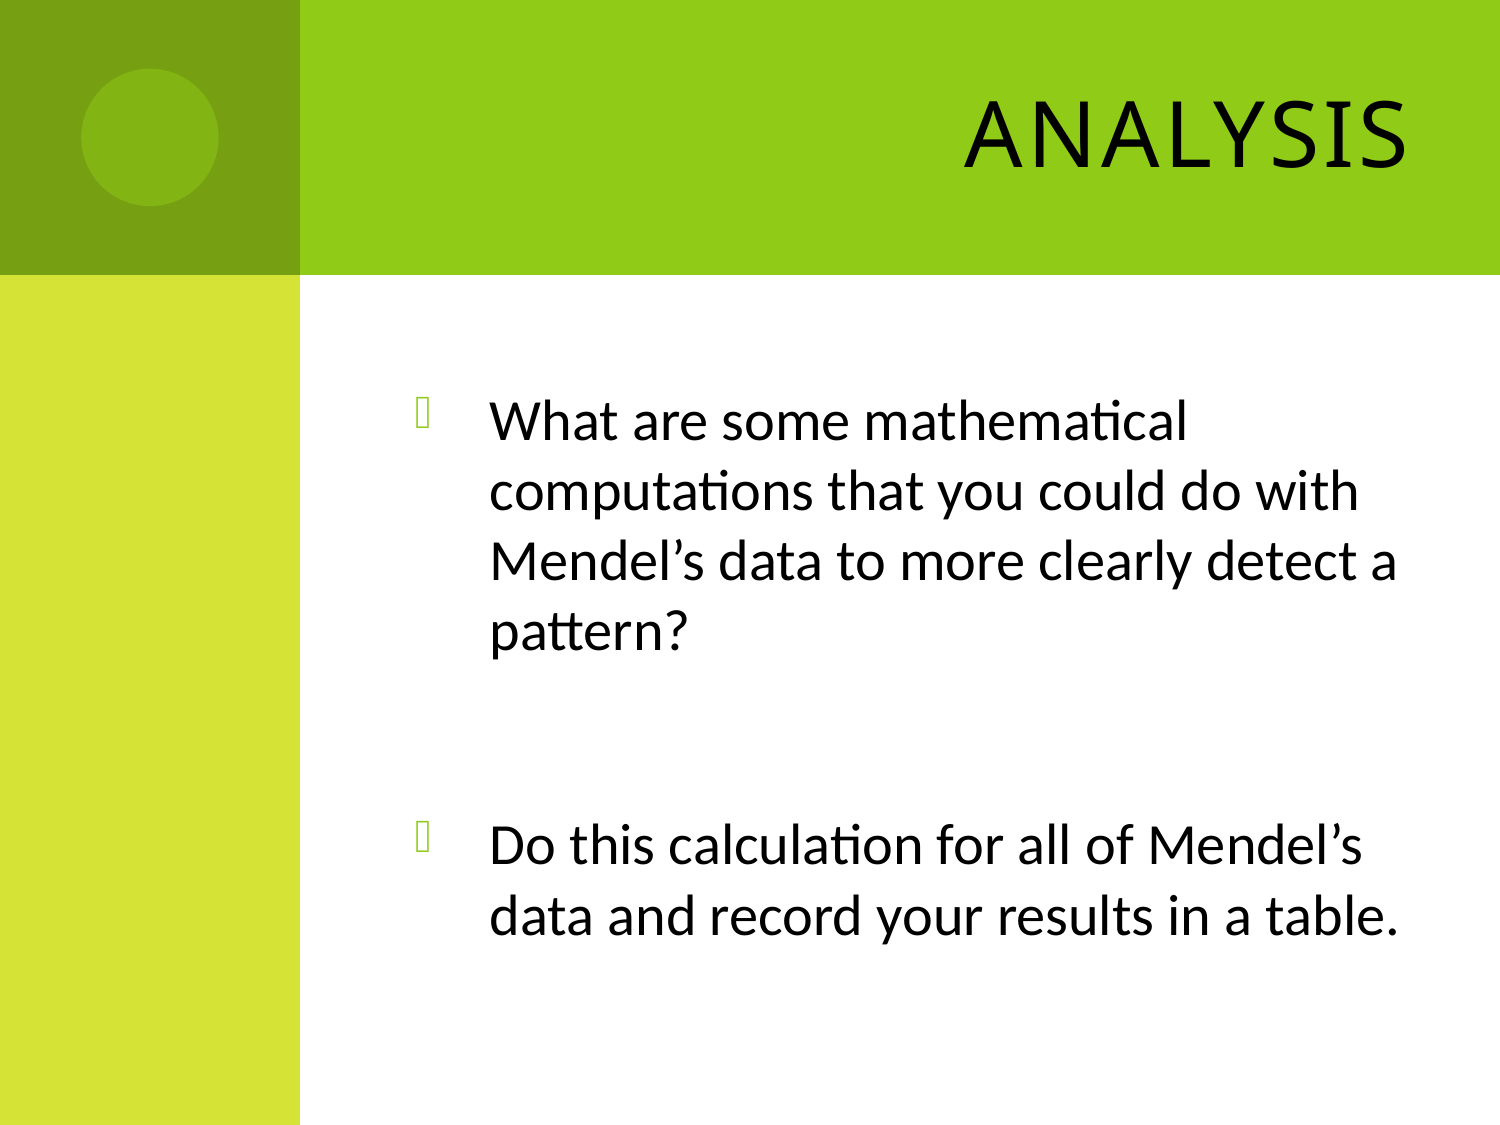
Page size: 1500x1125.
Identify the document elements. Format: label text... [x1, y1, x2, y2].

list What are some mathematical computations that you could do with Mendel’s data to more clearly detect a pattern? Do this calculation for all of Mendel’s data and record your results in a table. [399, 375, 1425, 1005]
title Analysis [399, 37, 1425, 225]
